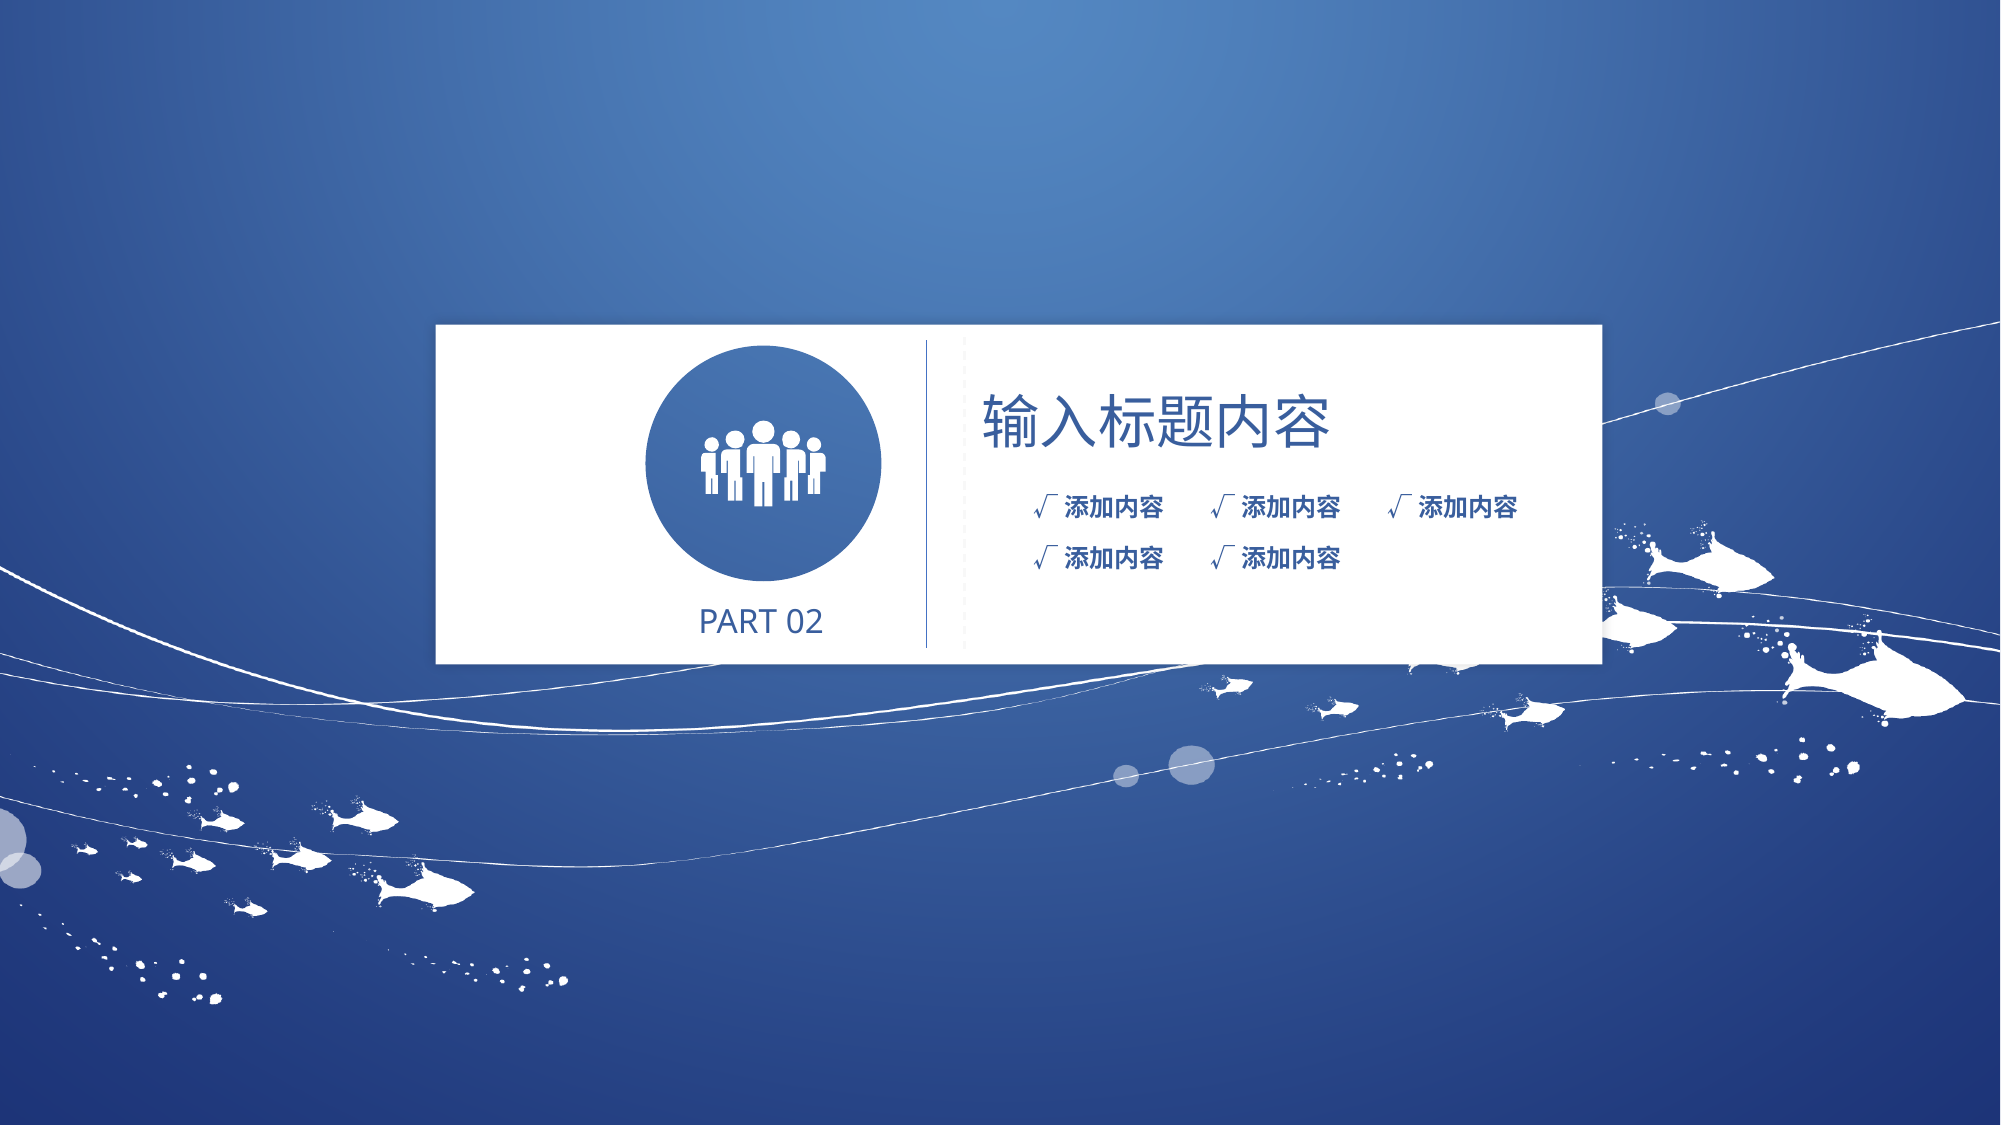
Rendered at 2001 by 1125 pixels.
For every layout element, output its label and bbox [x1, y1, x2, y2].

picture [0, 0, 2001, 1125]
text_box [645, 345, 882, 582]
